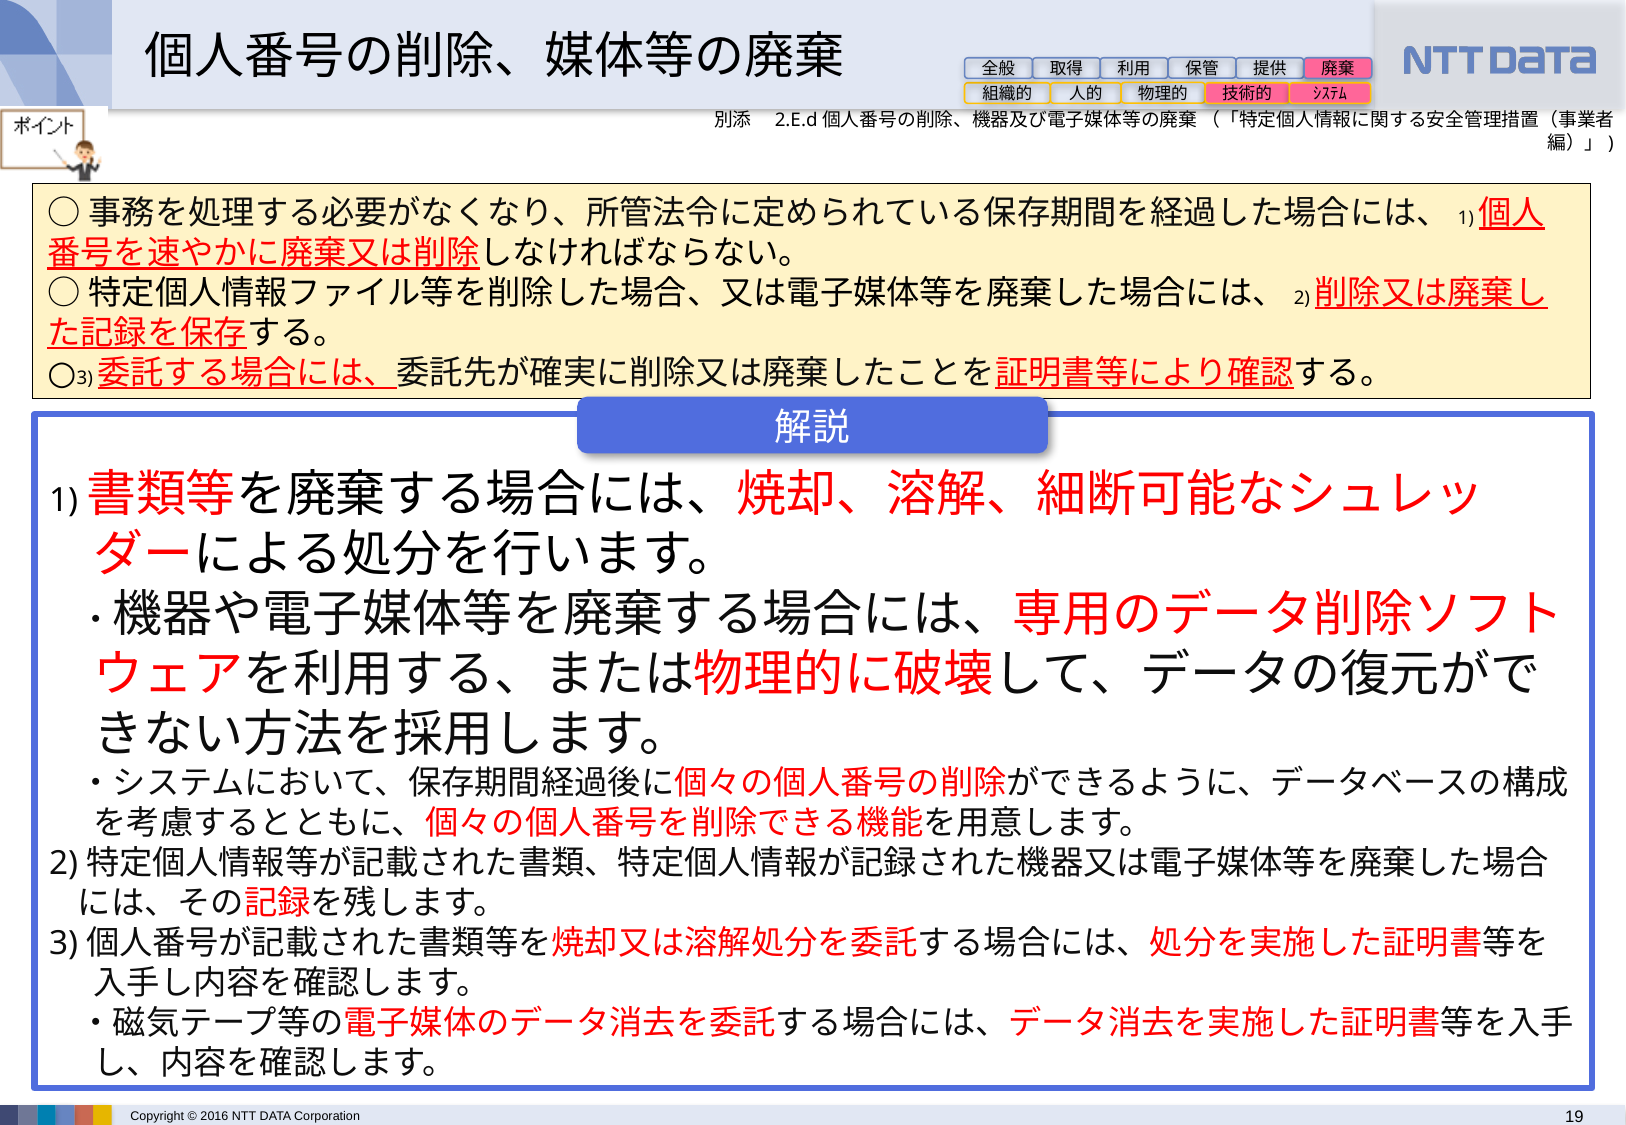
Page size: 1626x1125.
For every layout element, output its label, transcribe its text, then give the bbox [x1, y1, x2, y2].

text_box 解説 [577, 396, 1048, 454]
text_box 1)書類等を廃棄する場合には、焼却、溶解、細断可能なシュレッダーによる処分を行います。 ・機器や電子媒体等を廃棄する場合には、専用のデータ削除ソフトウェアを利用する、または物理的に破壊して、データの復元ができない方法を採用します。 ・システムにおいて、保存期間経過後に個々の個人番号の削除ができるように、データベースの構成を考慮するとともに、個々の個人番号を削除できる機能を用意します。 2)特定個人情報等が記載された書類、特定個人情報が記録された機器又は電子媒体等を廃棄した場合には、その記録を残します。 3)個人番号が記載された書類等を焼却又は溶解処分を委託する場合には、処分を実施した証明書等を入手し内容を確認します。 ・磁気テープ等の電子媒体のデータ消去を委託する場合には、データ消去を実施した証明書等を入手し、内容を確認します。 [34, 414, 1593, 1089]
title 個人番号の削除、媒体等の廃棄 [116, 0, 1421, 109]
text_box ○事務を処理する必要がなくなり、所管法令に定められている保存期間を経過した場合には、1)個人番号を速やかに廃棄又は削除しなければならない。 ○特定個人情報ファイル等を削除した場合、又は電子媒体等を廃棄した場合には、2)削除又は廃棄した記録を保存する。 ○3)委託する場合には、委託先が確実に削除又は廃棄したことを証明書等により確認する。 [32, 183, 1591, 399]
text_box 別添 2.E.d個人番号の削除、機器及び電子媒体等の廃棄 （「特定個人情報に関する安全管理措置（事業者編）」) [652, 100, 1625, 161]
picture [1421, 46, 1596, 74]
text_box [964, 57, 1373, 104]
picture [0, 0, 112, 194]
